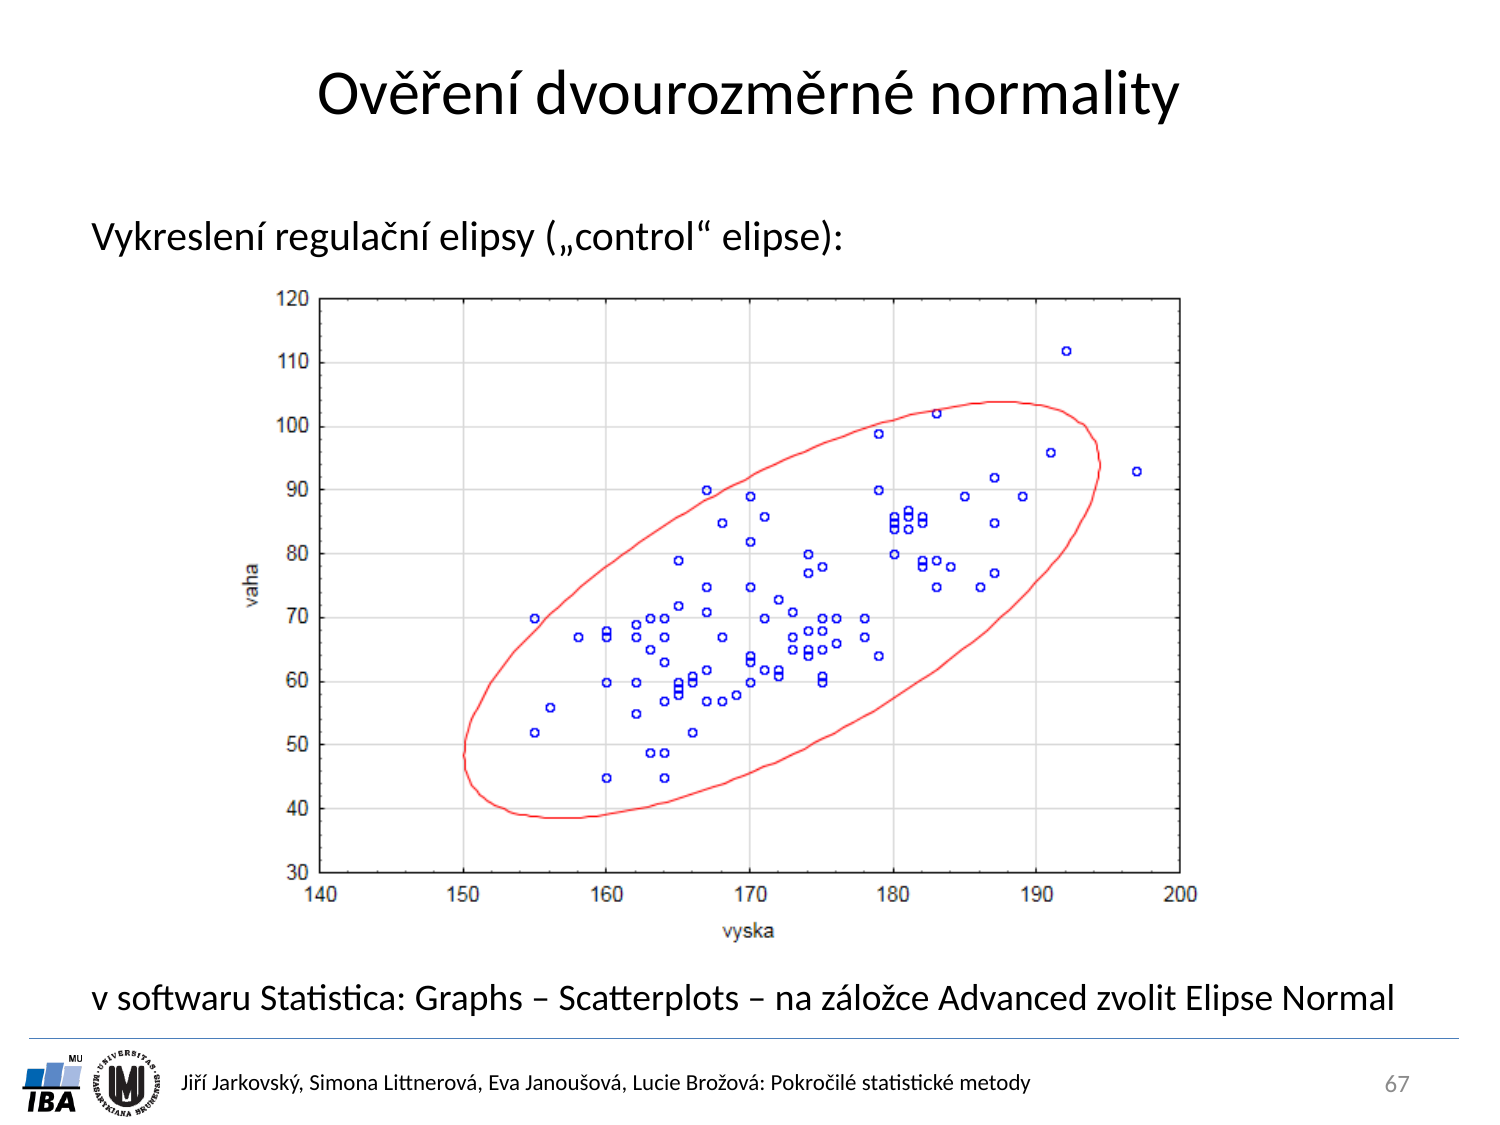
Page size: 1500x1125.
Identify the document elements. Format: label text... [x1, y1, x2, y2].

text_box v softwaru Statistica: Graphs – Scatterplots – na záložce Advanced zvolit Elipse Normal [76, 965, 1471, 1026]
picture [22, 1055, 82, 1112]
title Ověření dvourozměrné normality [75, 42, 1425, 135]
slide_number 67 [1074, 1052, 1425, 1113]
picture [229, 290, 1206, 952]
picture [93, 1050, 160, 1117]
text_box Vykreslení regulační elipsy („control“ elipse): [76, 201, 1282, 267]
